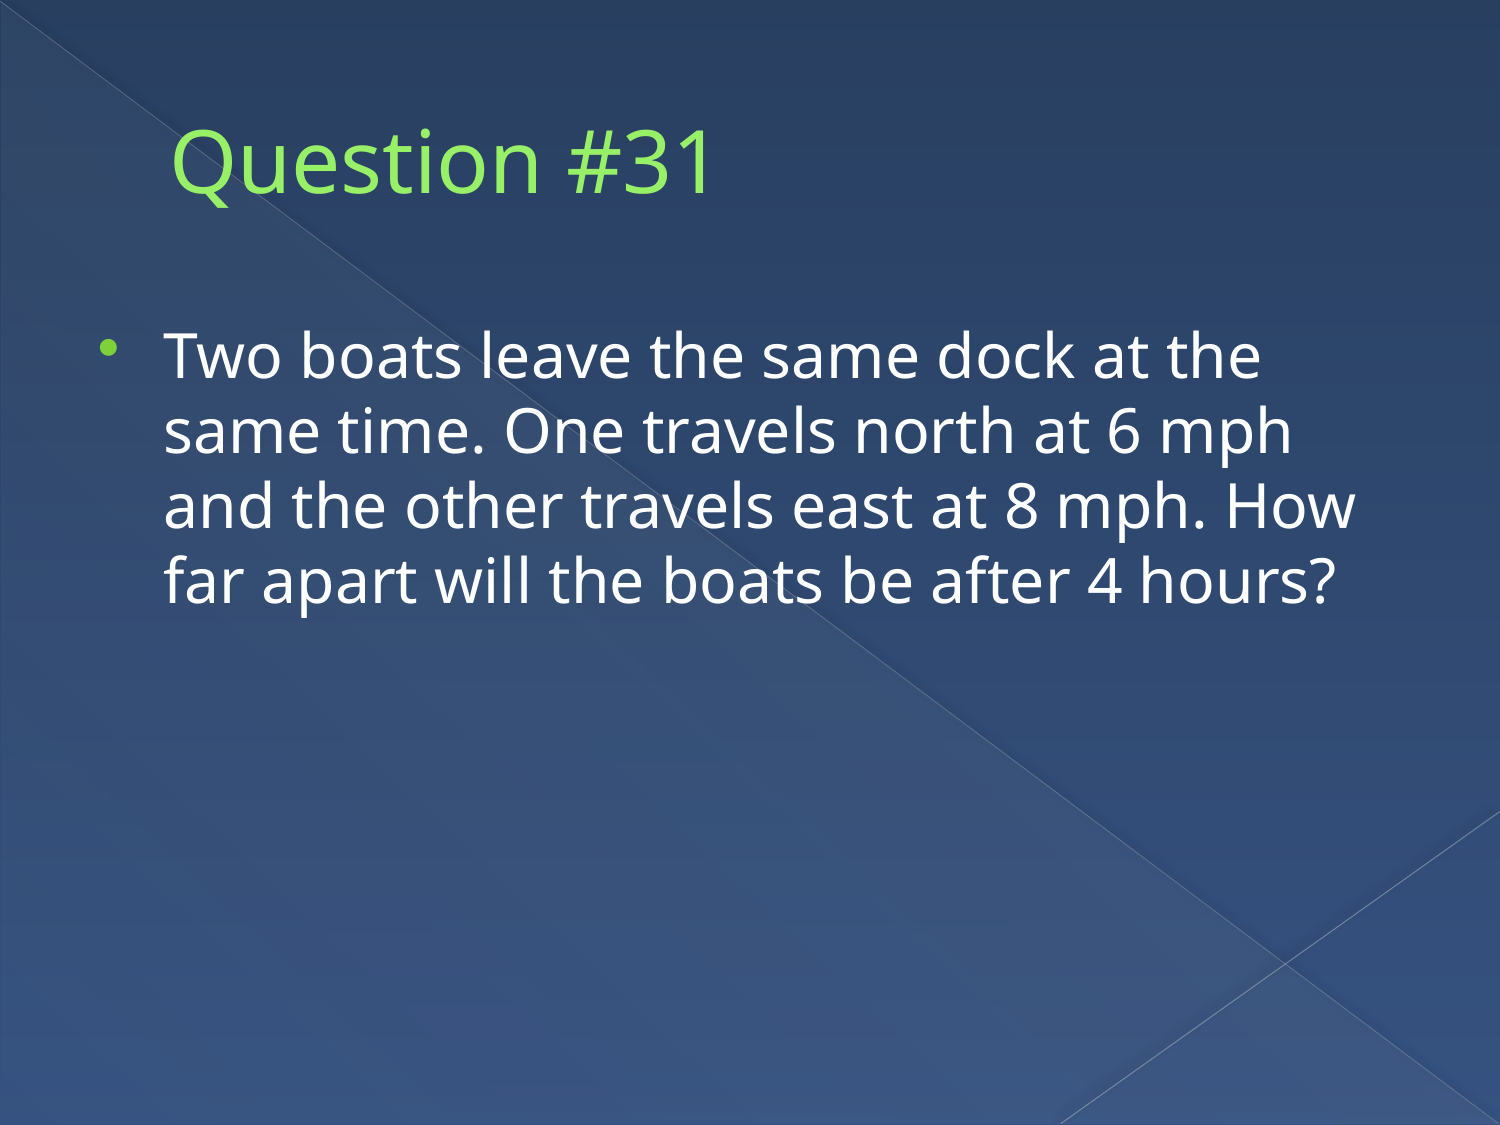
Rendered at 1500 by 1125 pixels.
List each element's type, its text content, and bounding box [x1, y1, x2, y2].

title Question #31 [75, 43, 1425, 274]
list Two boats leave the same dock at the same time. One travels north at 6 mph and the other travels east at 8 mph. How far apart will the boats be after 4 hours? [75, 308, 1425, 1059]
